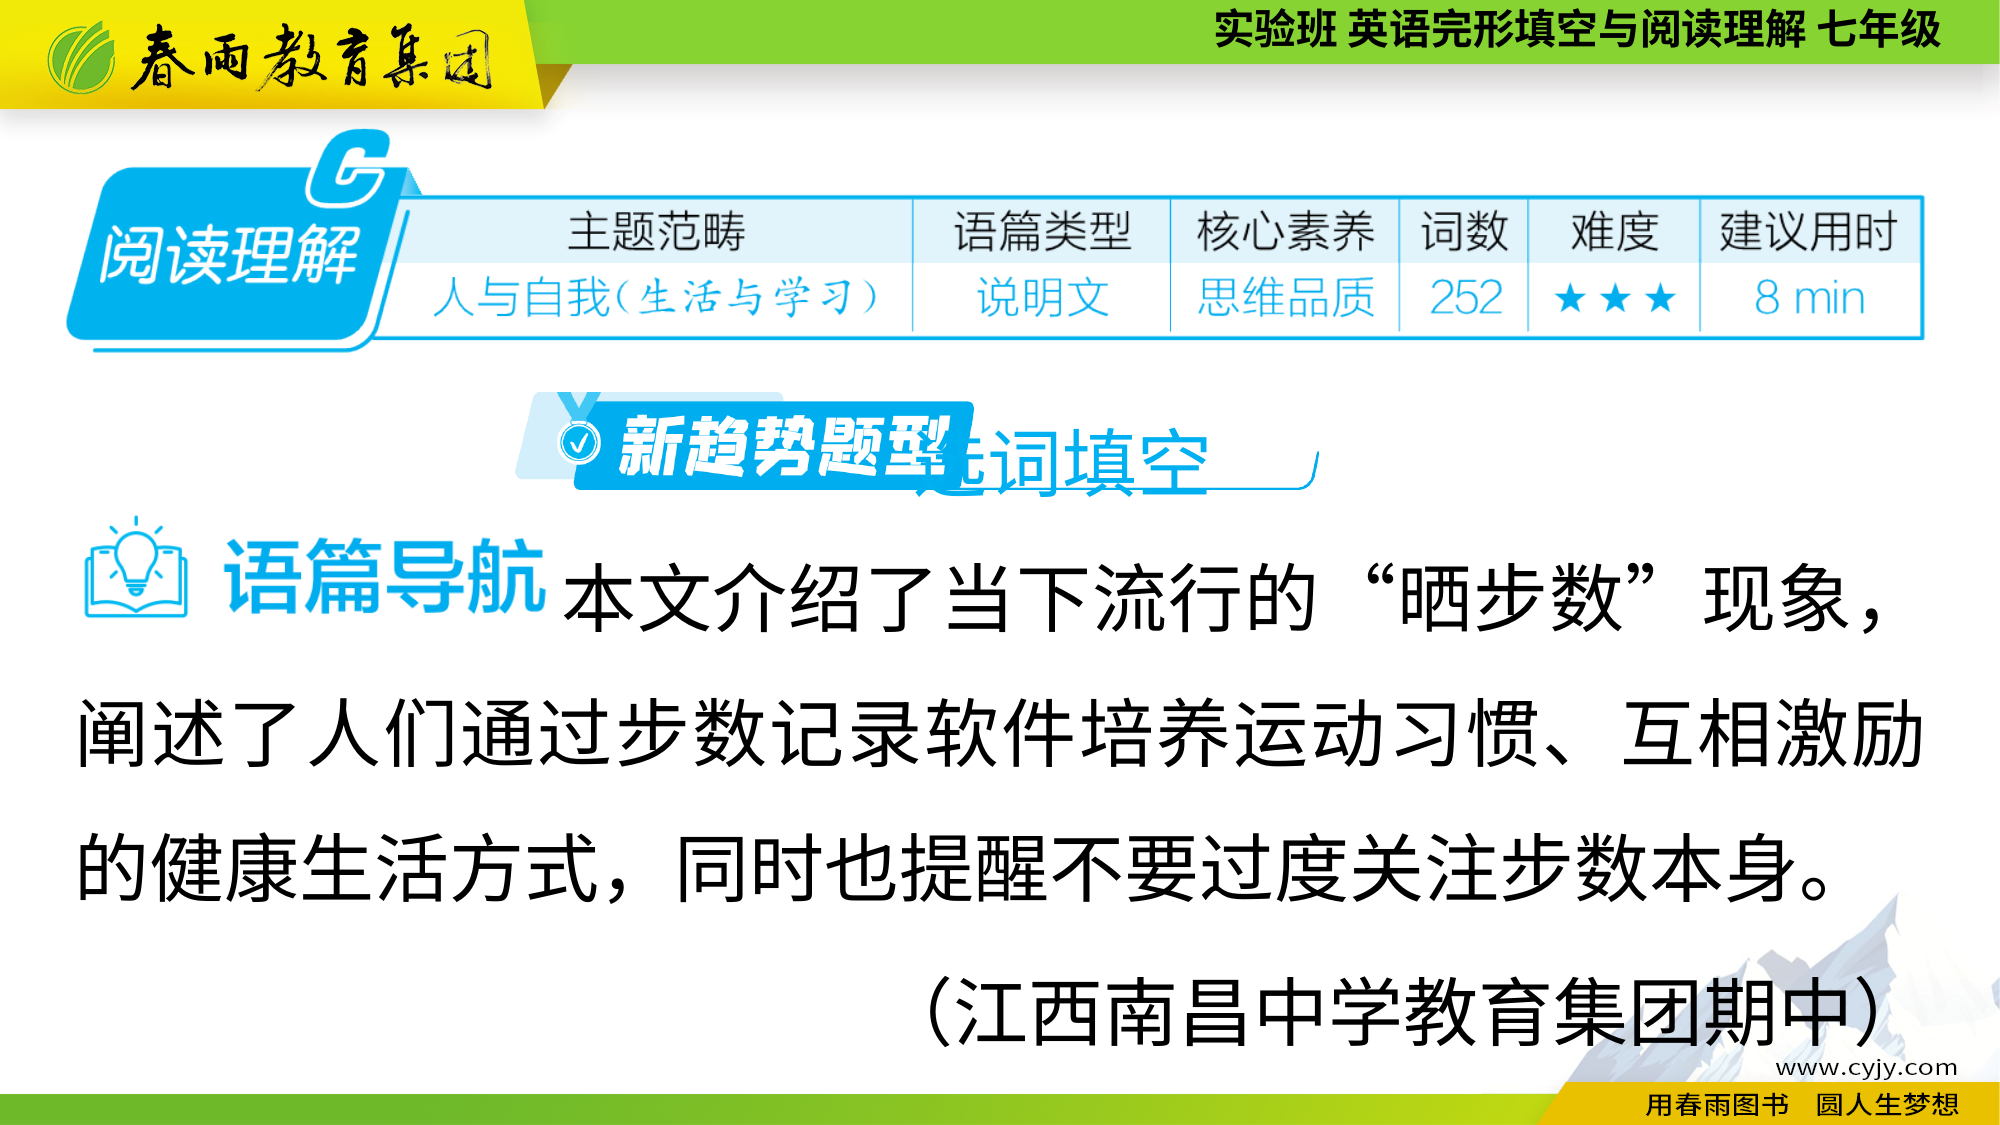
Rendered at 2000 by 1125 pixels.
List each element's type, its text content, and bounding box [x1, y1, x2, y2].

text_box （江西南昌中学教育集团期中） [846, 912, 1944, 1063]
text_box 选词填空 [59, 373, 1944, 499]
picture [0, 0, 2000, 1125]
text_box 本文介绍了当下流行的“晒步数”现象，阐述了人们通过步数记录软件培养运动习惯、互相激励的健康生活方式，同时也提醒不要过度关注步数本身。 [59, 499, 1944, 920]
